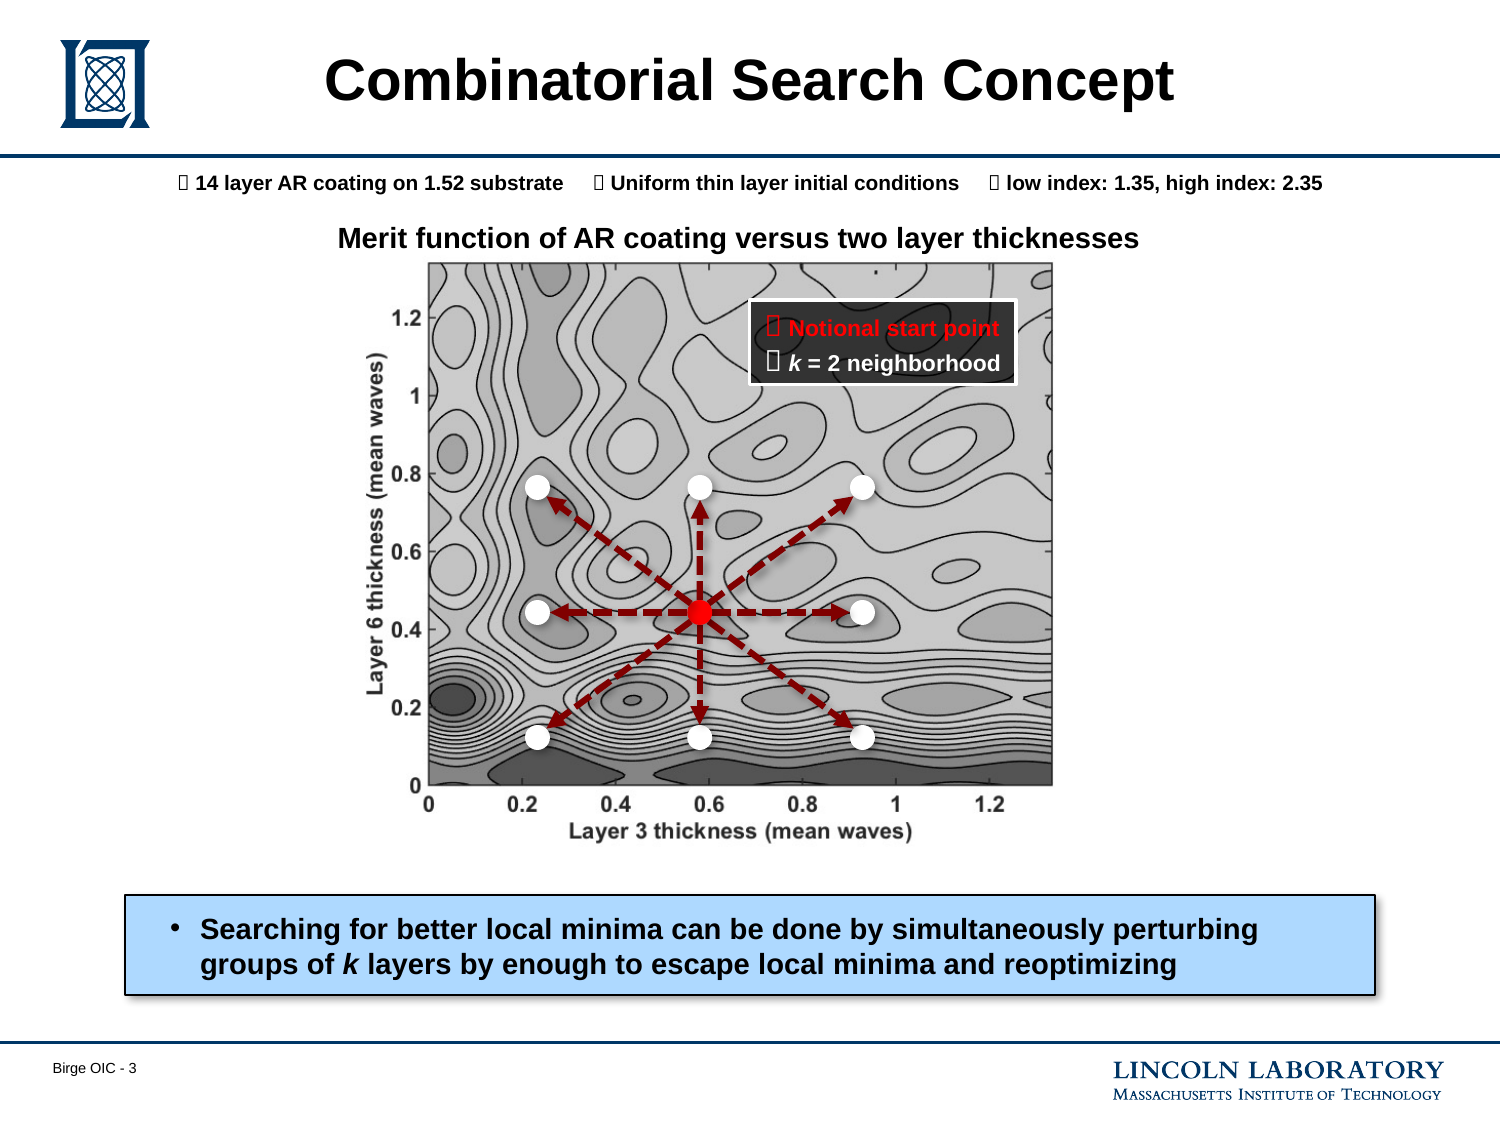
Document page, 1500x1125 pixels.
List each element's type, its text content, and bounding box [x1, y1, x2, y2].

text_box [708, 496, 854, 604]
text_box  14 layer AR coating on 1.52 substrate  Uniform thin layer initial conditions  low index: 1.35, high index: 2.35 [0, 162, 1500, 203]
title Combinatorial Search Concept [154, 16, 1346, 151]
picture [324, 214, 1128, 856]
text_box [545, 496, 692, 604]
text_box Merit function of AR coating versus two layer thicknesses [322, 212, 1164, 263]
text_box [545, 621, 692, 729]
picture [60, 40, 150, 128]
picture [1111, 1061, 1444, 1100]
text_box Searching for better local minima can be done by simultaneously perturbing groups of k layers by enough to escape local minima and reoptimizing [125, 895, 1375, 996]
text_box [708, 621, 854, 729]
